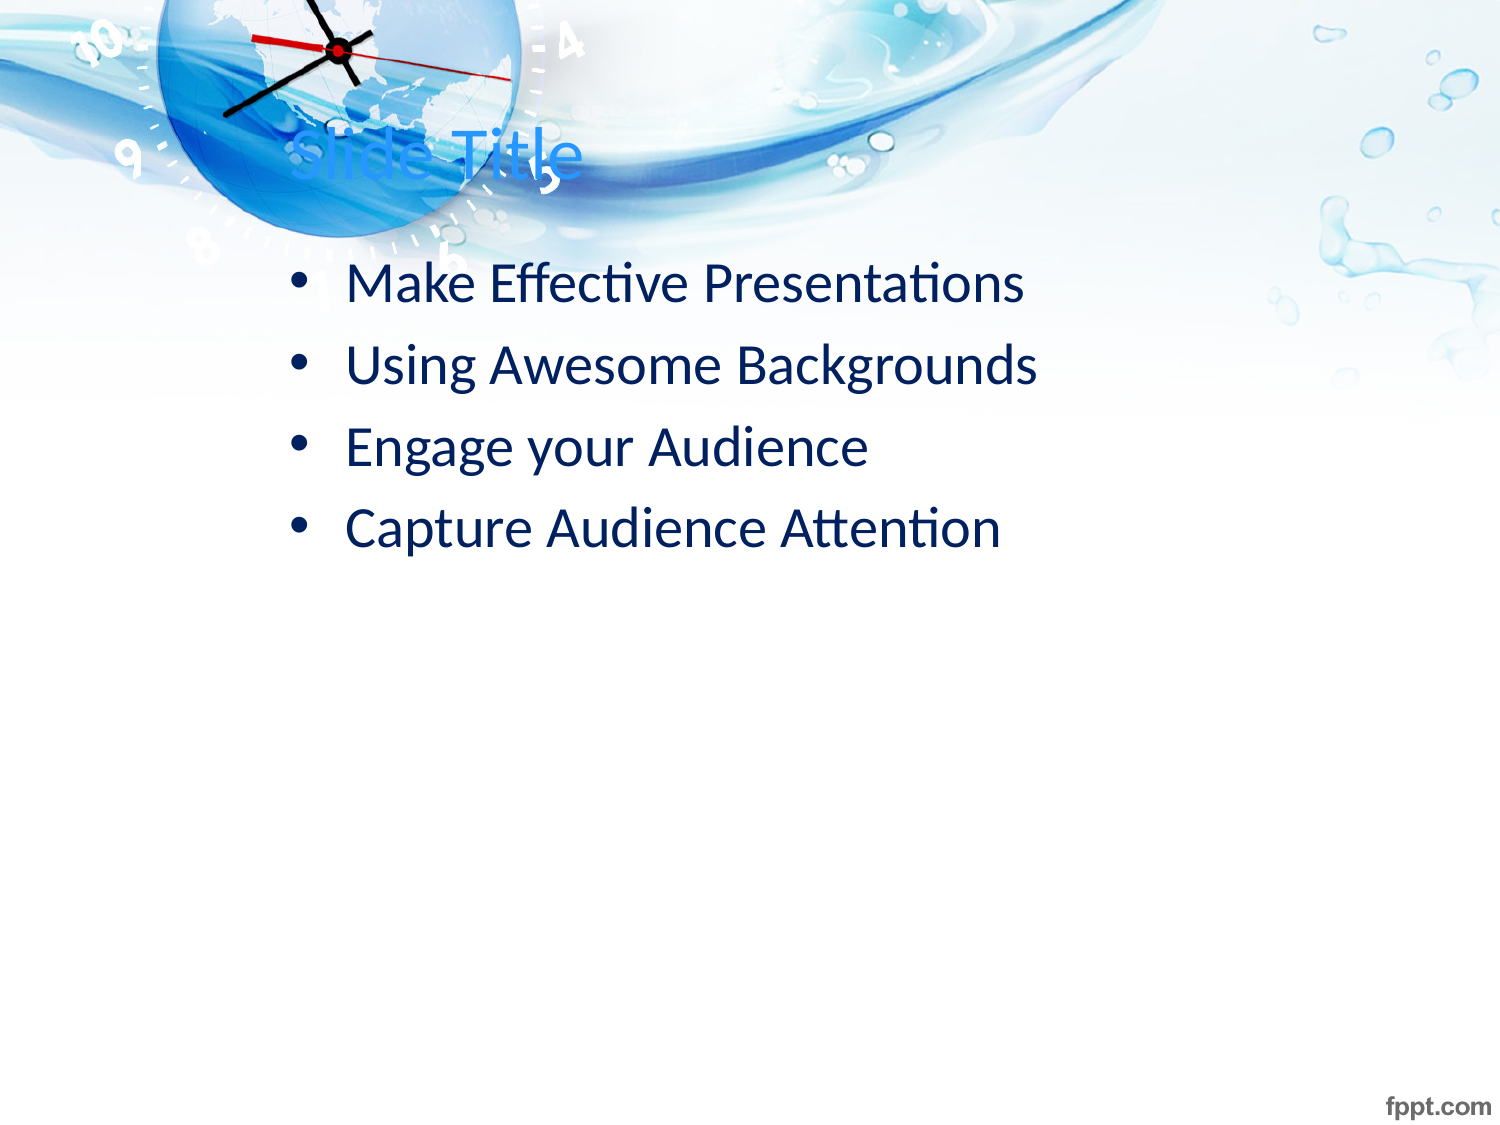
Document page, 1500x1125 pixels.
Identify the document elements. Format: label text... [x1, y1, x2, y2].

picture [0, 0, 1500, 1125]
list Make Effective Presentations Using Awesome Backgrounds Engage your Audience Capture Audience Attention [274, 236, 1427, 939]
title Slide Title [274, 86, 1427, 212]
